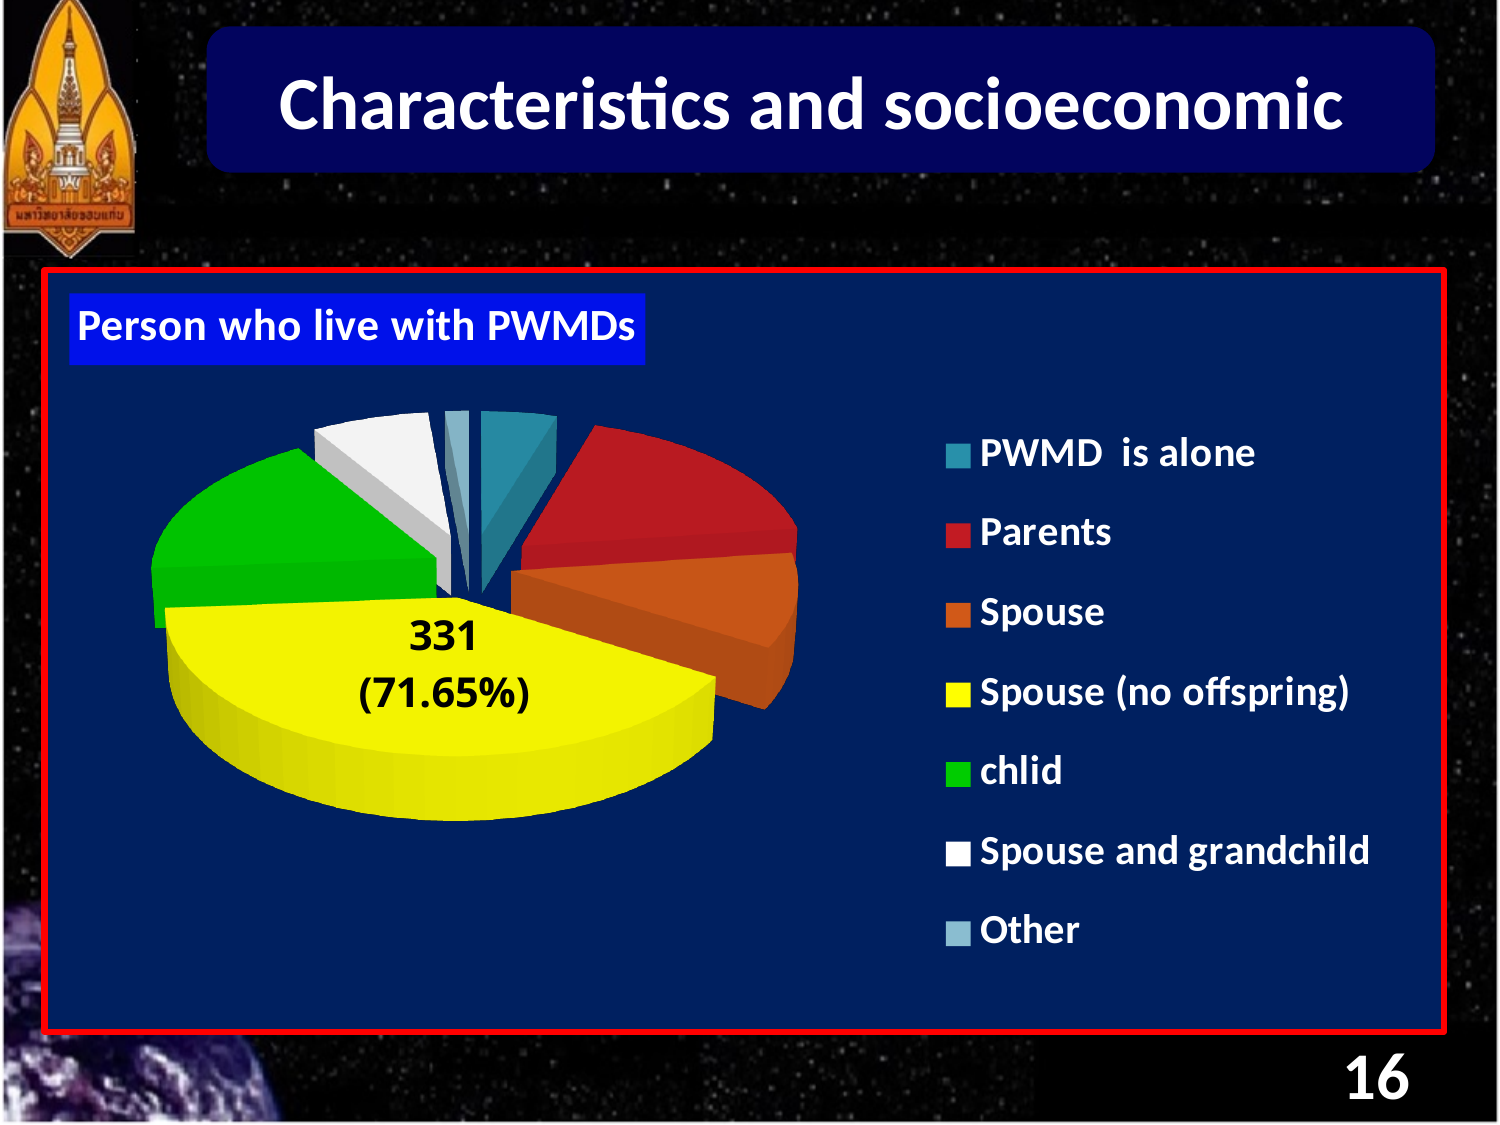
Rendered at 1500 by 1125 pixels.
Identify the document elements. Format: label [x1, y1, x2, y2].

chart [41, 266, 1448, 1036]
picture [0, 0, 1500, 1125]
